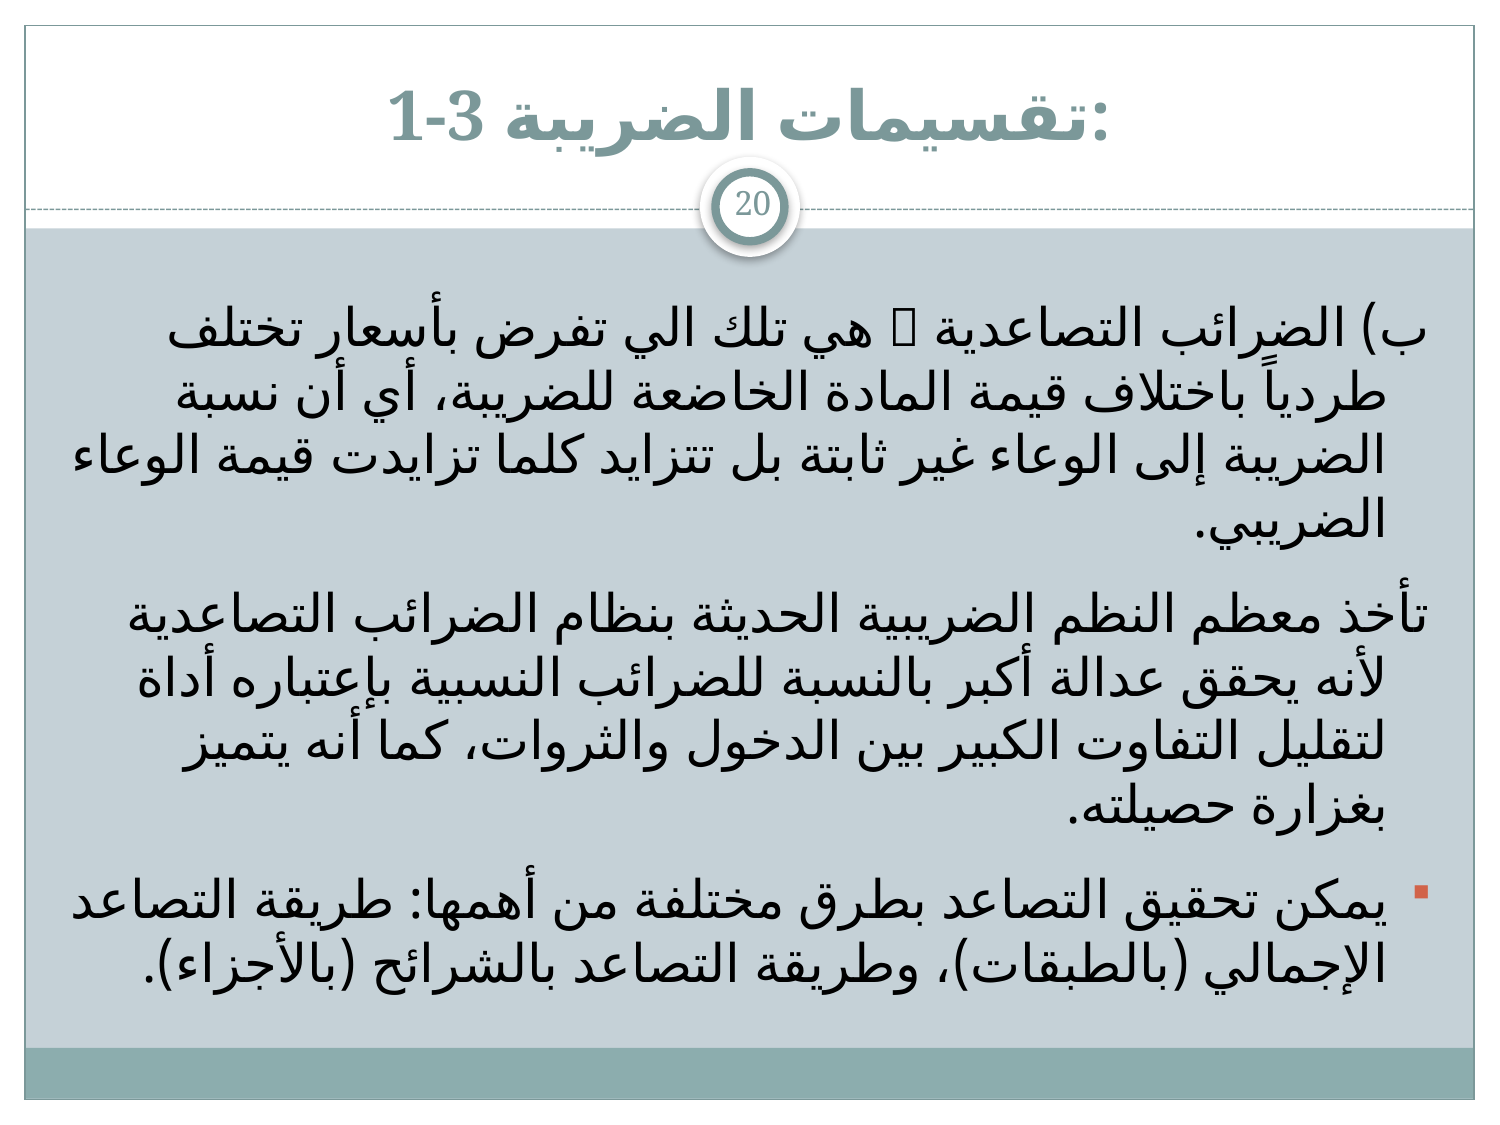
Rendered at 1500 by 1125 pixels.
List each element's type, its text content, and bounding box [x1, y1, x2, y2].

title 1-3 تقسيمات الضريبة: [49, 37, 1450, 162]
slide_number 20 [715, 168, 791, 241]
list ب) الضرائب التصاعدية  هي تلك الي تفرض بأسعار تختلف طردياً باختلاف قيمة المادة الخاضعة للضريبة، أي أن نسبة الضريبة إلى الوعاء غير ثابتة بل تتزايد كلما تزايدت قيمة الوعاء الضريبي. تأخذ معظم النظم الضريبية الحديثة بنظام الضرائب التصاعدية لأنه يحقق عدالة أكبر بالنسبة للضرائب النسبية بإعتباره أداة لتقليل التفاوت الكبير بين الدخول والثروات، كما أنه يتميز بغزارة حصيلته. يمكن تحقيق التصاعد بطرق مختلفة من أهمها: طريقة التصاعد الإجمالي (بالطبقات)، وطريقة التصاعد بالشرائح (بالأجزاء). [49, 250, 1445, 1001]
